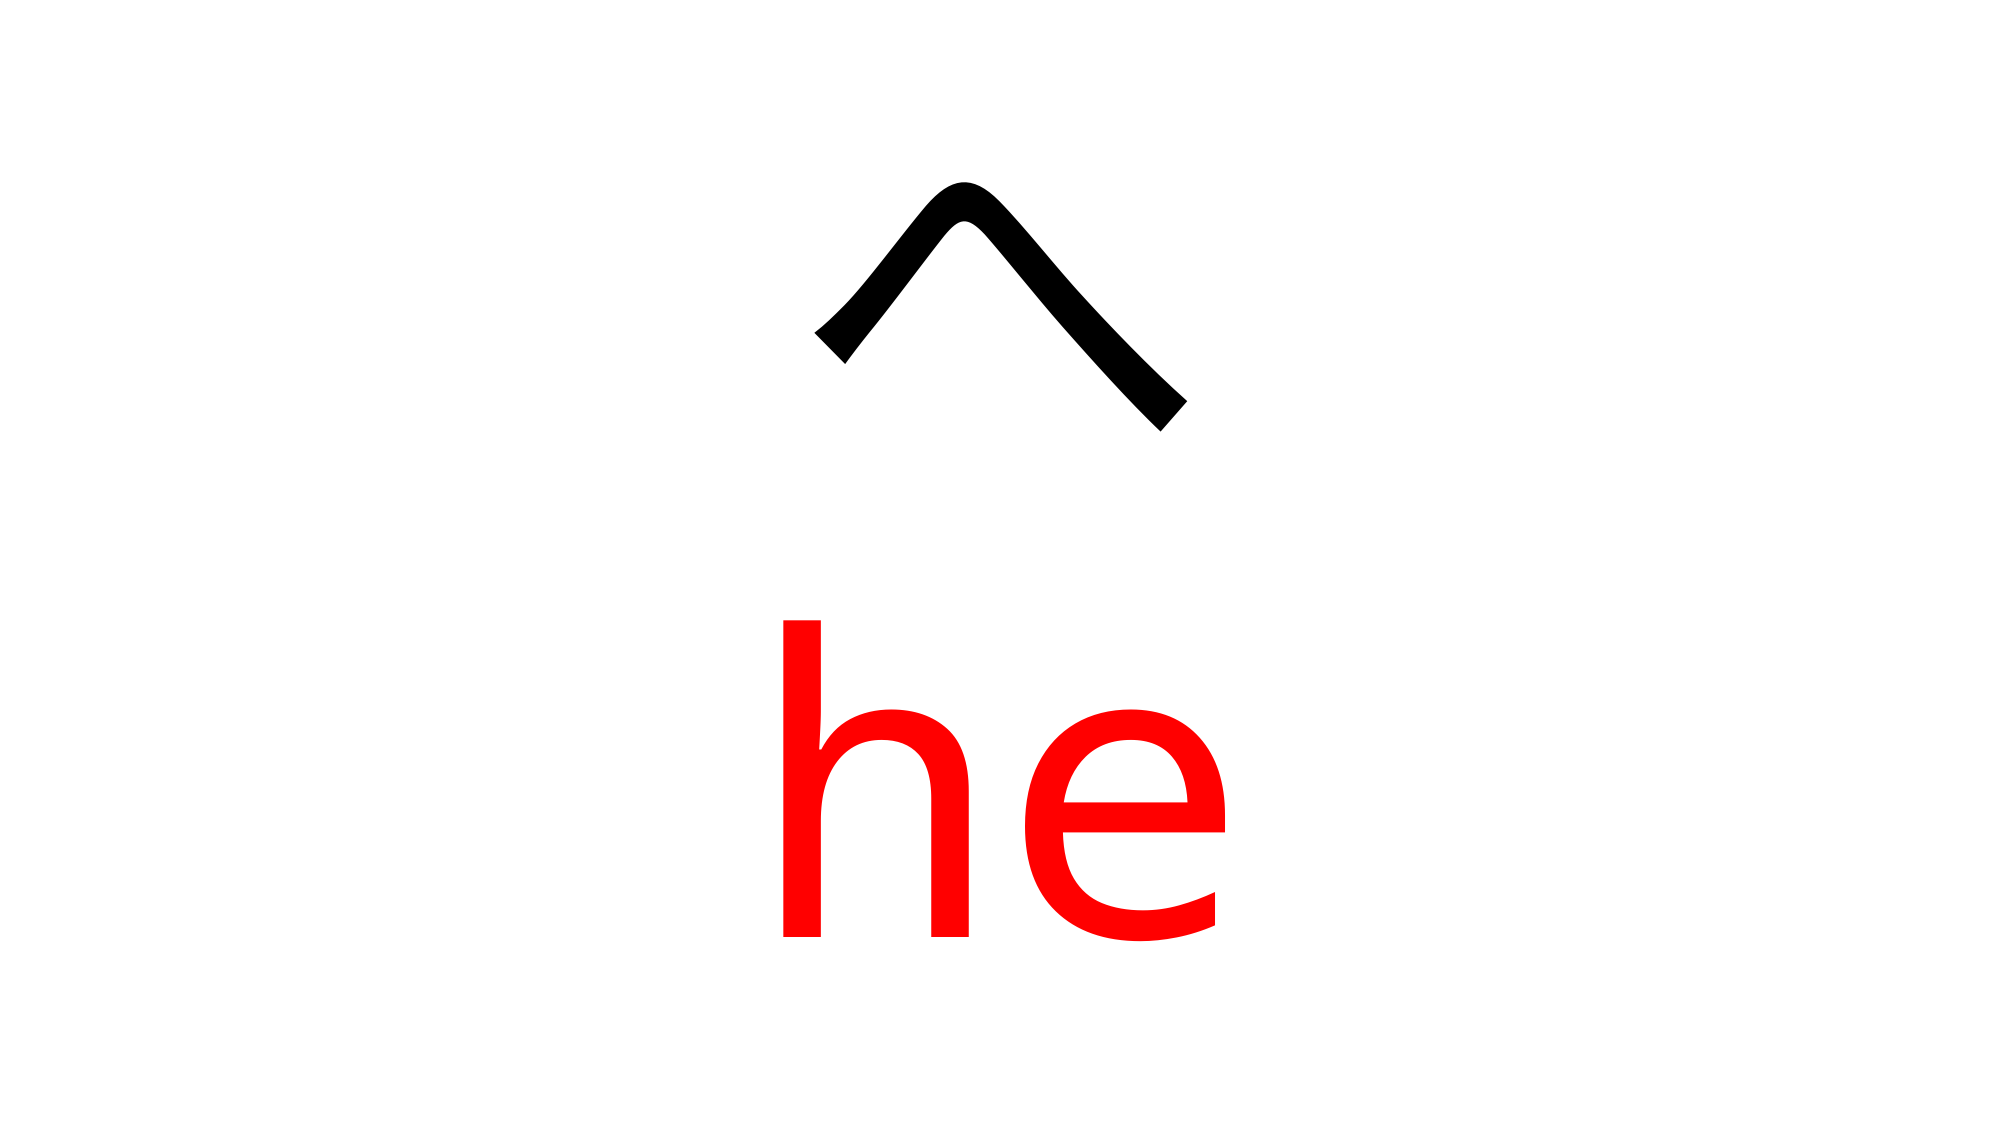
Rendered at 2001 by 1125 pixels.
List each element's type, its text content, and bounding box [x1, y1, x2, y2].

title へ [249, 71, 1750, 545]
text_box he [249, 562, 1750, 1036]
